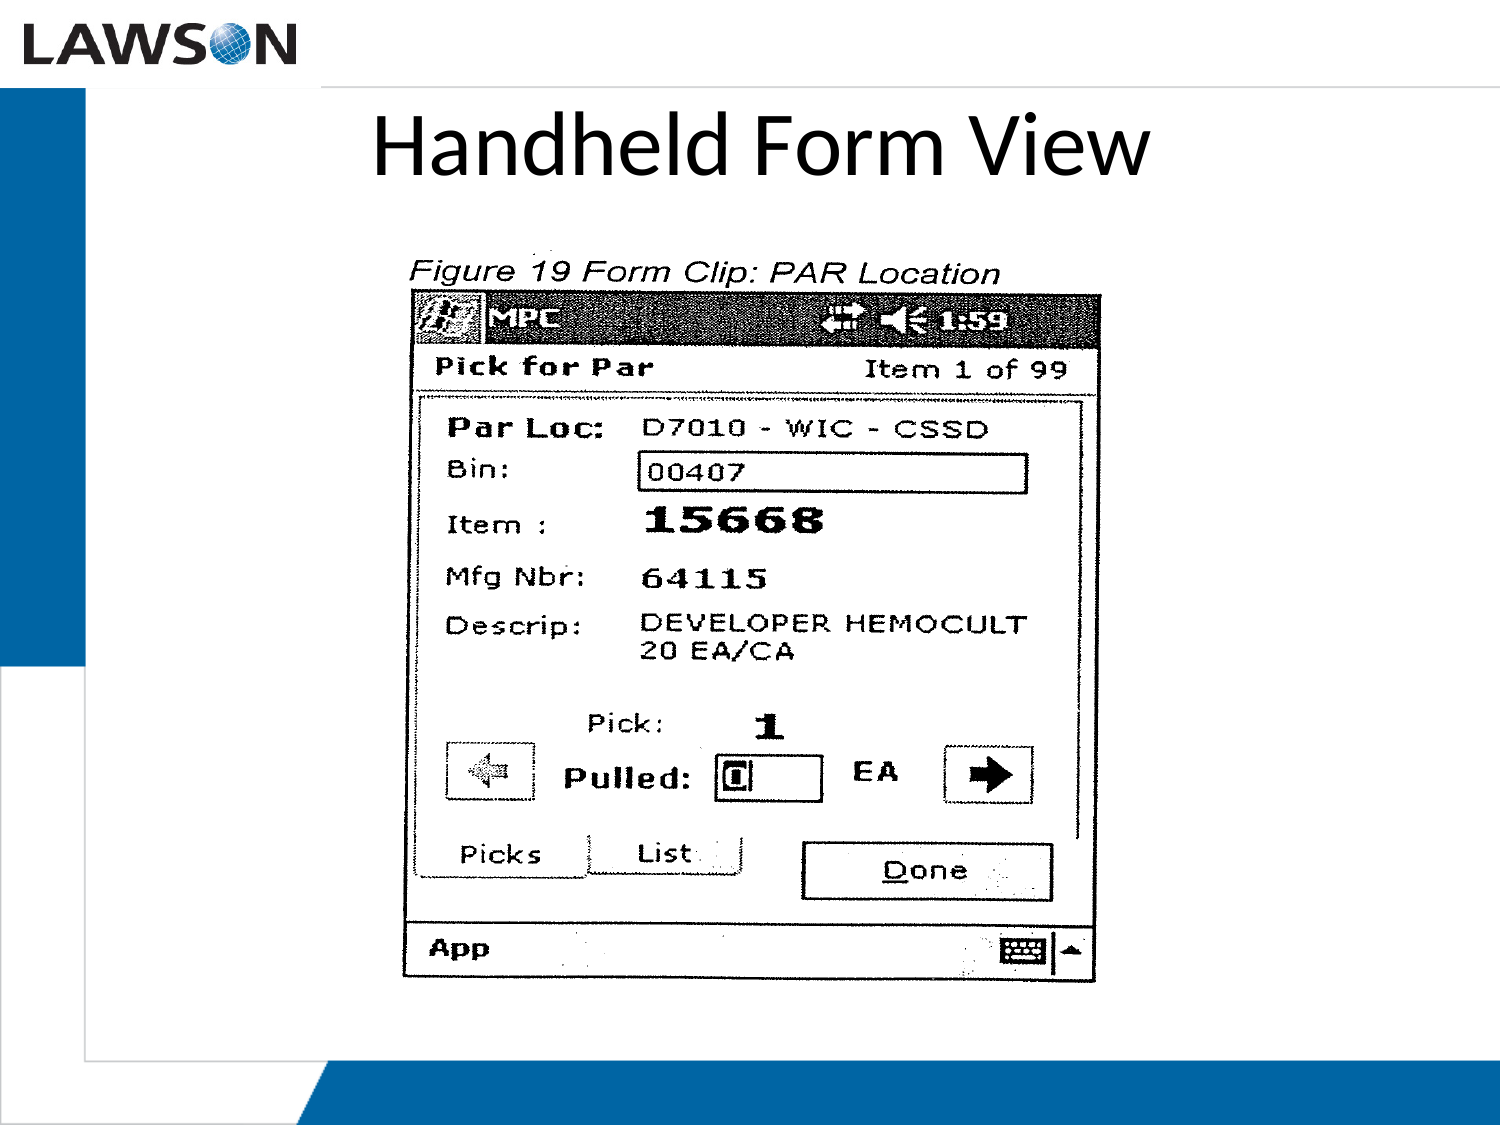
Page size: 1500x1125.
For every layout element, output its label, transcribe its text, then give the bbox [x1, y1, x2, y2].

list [383, 232, 1113, 983]
title Handheld Form View [99, 45, 1425, 233]
picture [0, 0, 1500, 1125]
